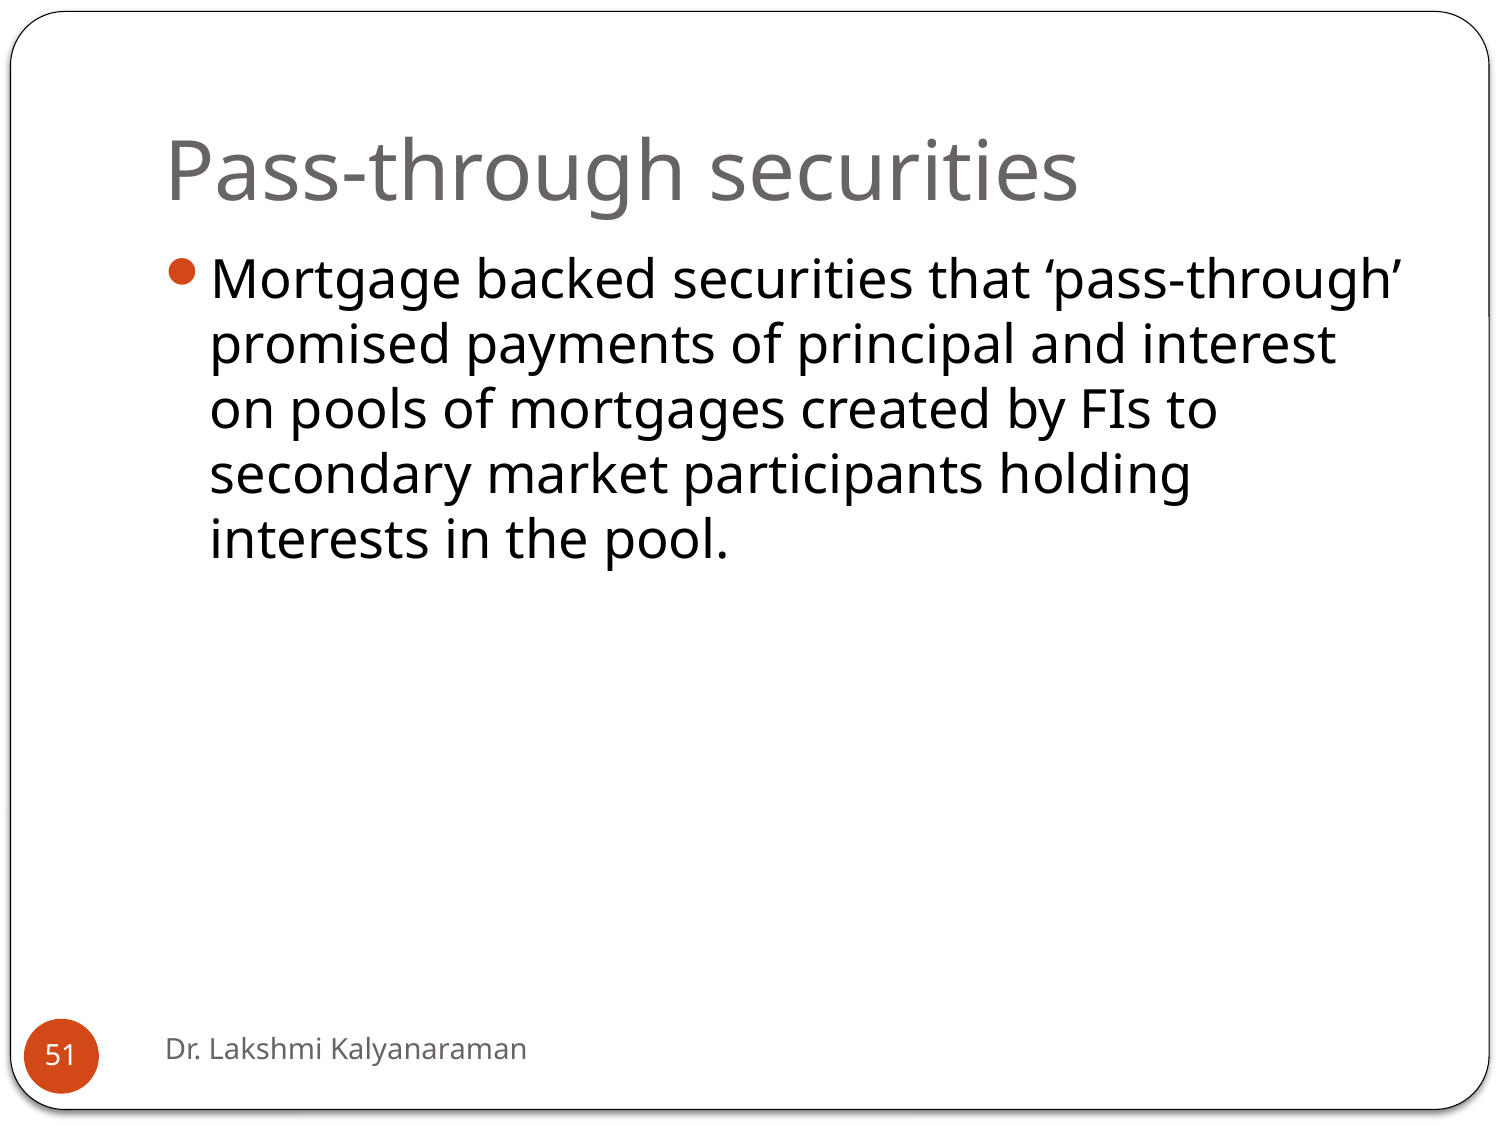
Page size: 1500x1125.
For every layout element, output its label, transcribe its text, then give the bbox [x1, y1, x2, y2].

title Pass-through securities [150, 45, 1425, 233]
list Mortgage backed securities that ‘pass-through’ promised payments of principal and interest on pools of mortgages created by FIs to secondary market participants holding interests in the pool. [150, 237, 1425, 988]
footer Dr. Lakshmi Kalyanaraman [150, 1012, 800, 1088]
slide_number 51 [23, 1018, 99, 1094]
